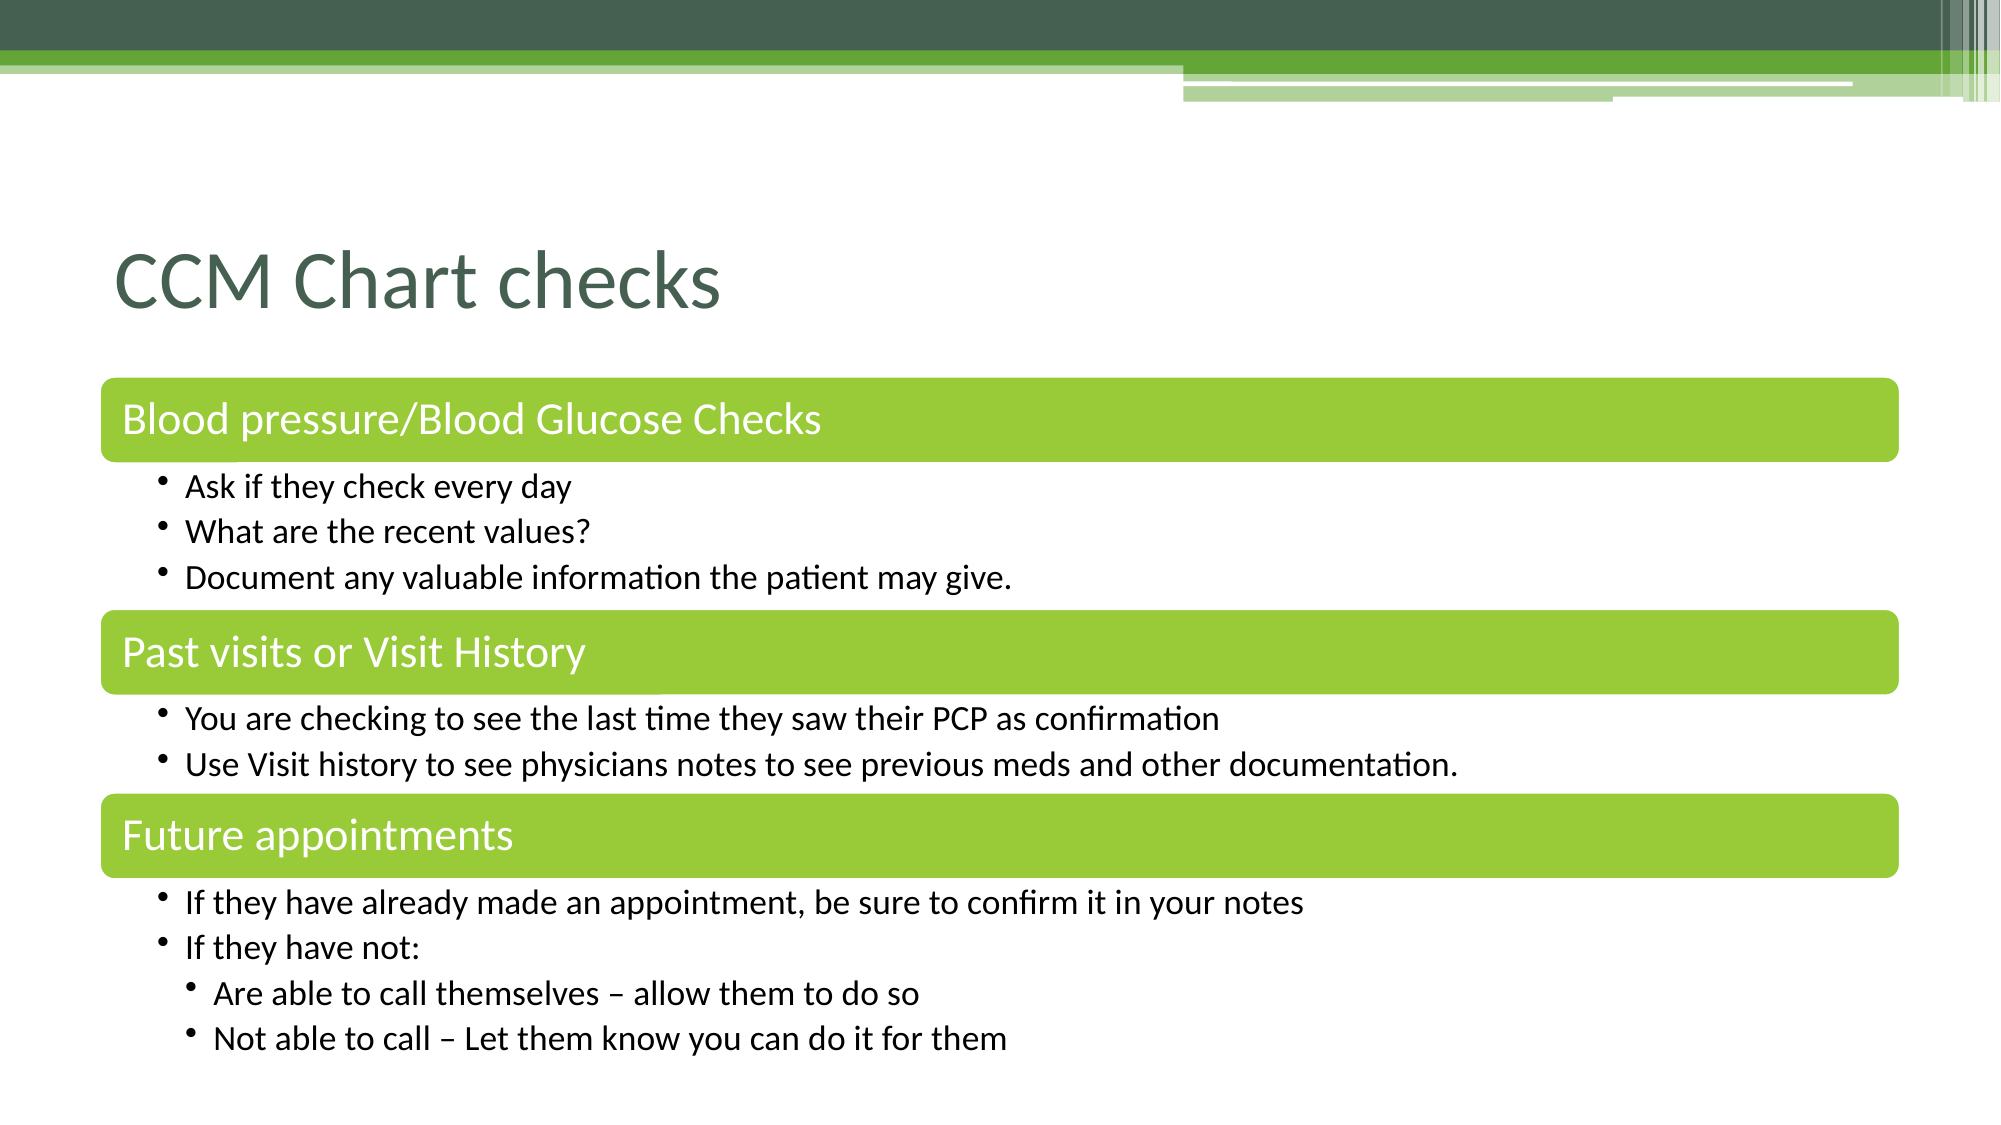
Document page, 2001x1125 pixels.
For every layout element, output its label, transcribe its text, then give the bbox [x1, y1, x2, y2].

title CCM Chart checks [99, 187, 1900, 363]
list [99, 368, 1900, 1082]
